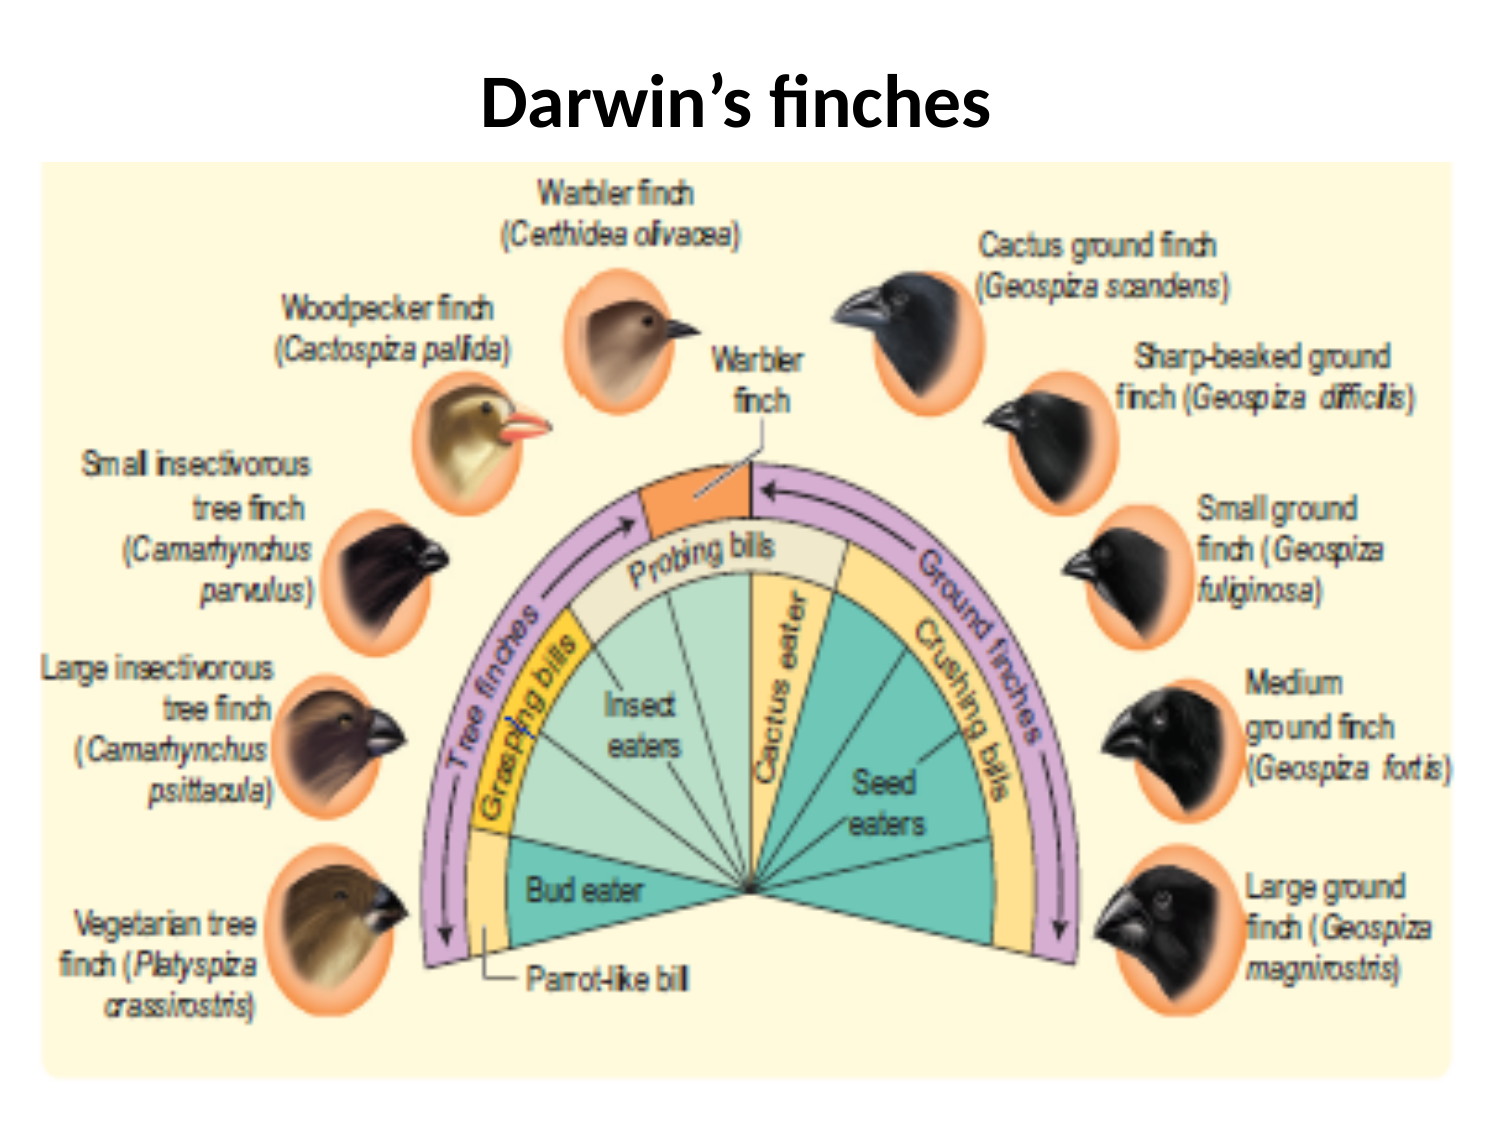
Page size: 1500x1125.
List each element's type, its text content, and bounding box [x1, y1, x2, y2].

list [24, 162, 1467, 1101]
title Darwin’s finches [0, 0, 1350, 150]
